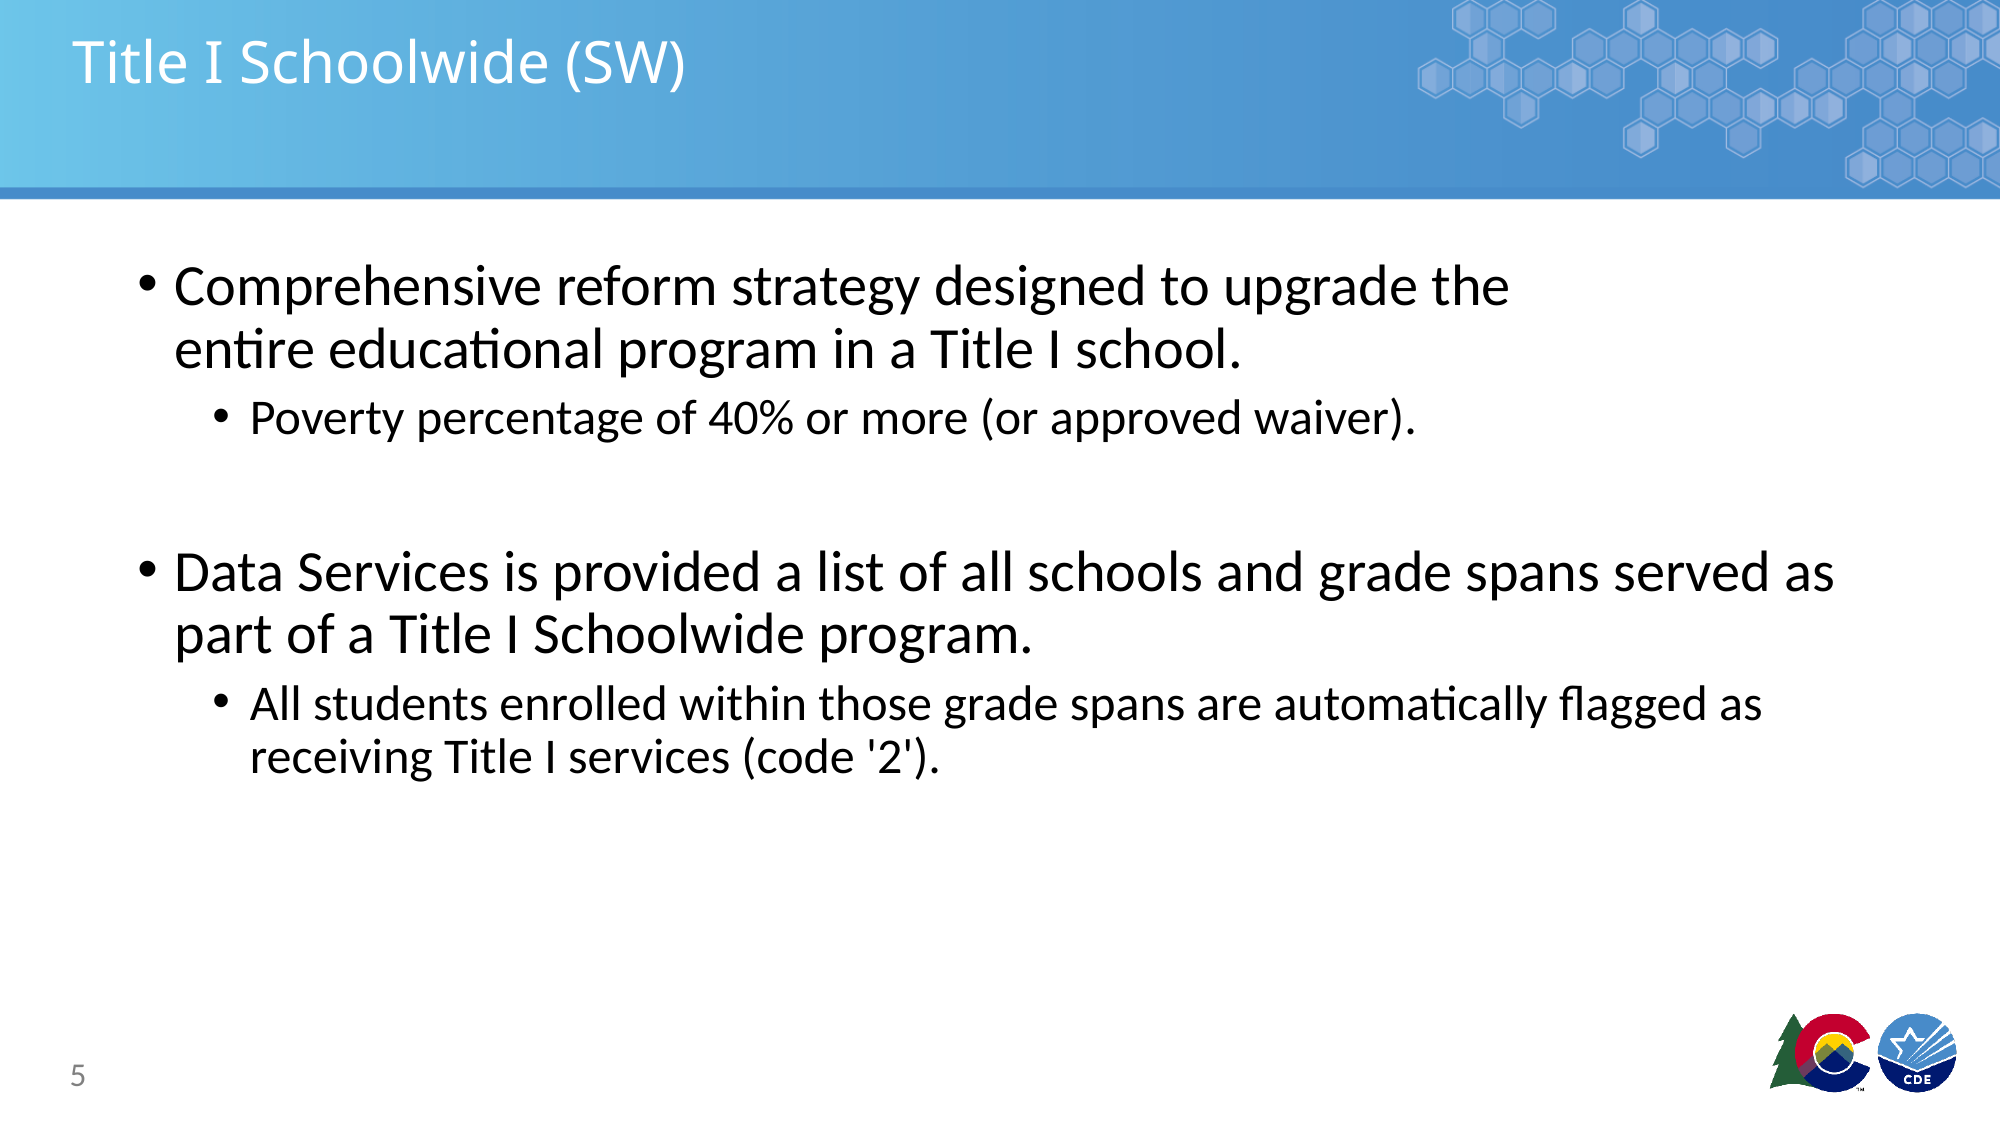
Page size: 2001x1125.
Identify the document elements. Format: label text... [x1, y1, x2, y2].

slide_number 5 [54, 1042, 505, 1103]
list Comprehensive reform strategy designed to upgrade the entire educational program in a Title I school. Poverty percentage of 40% or more (or approved waiver). Data Services is provided a list of all schools and grade spans served as part of a Title I Schoolwide program. All students enrolled within those grade spans are automatically flagged as receiving Title I services (code '2'). [137, 254, 1863, 969]
title Title I Schoolwide (SW) [72, 33, 1396, 182]
picture [1768, 1012, 1957, 1093]
picture [0, 0, 2000, 200]
